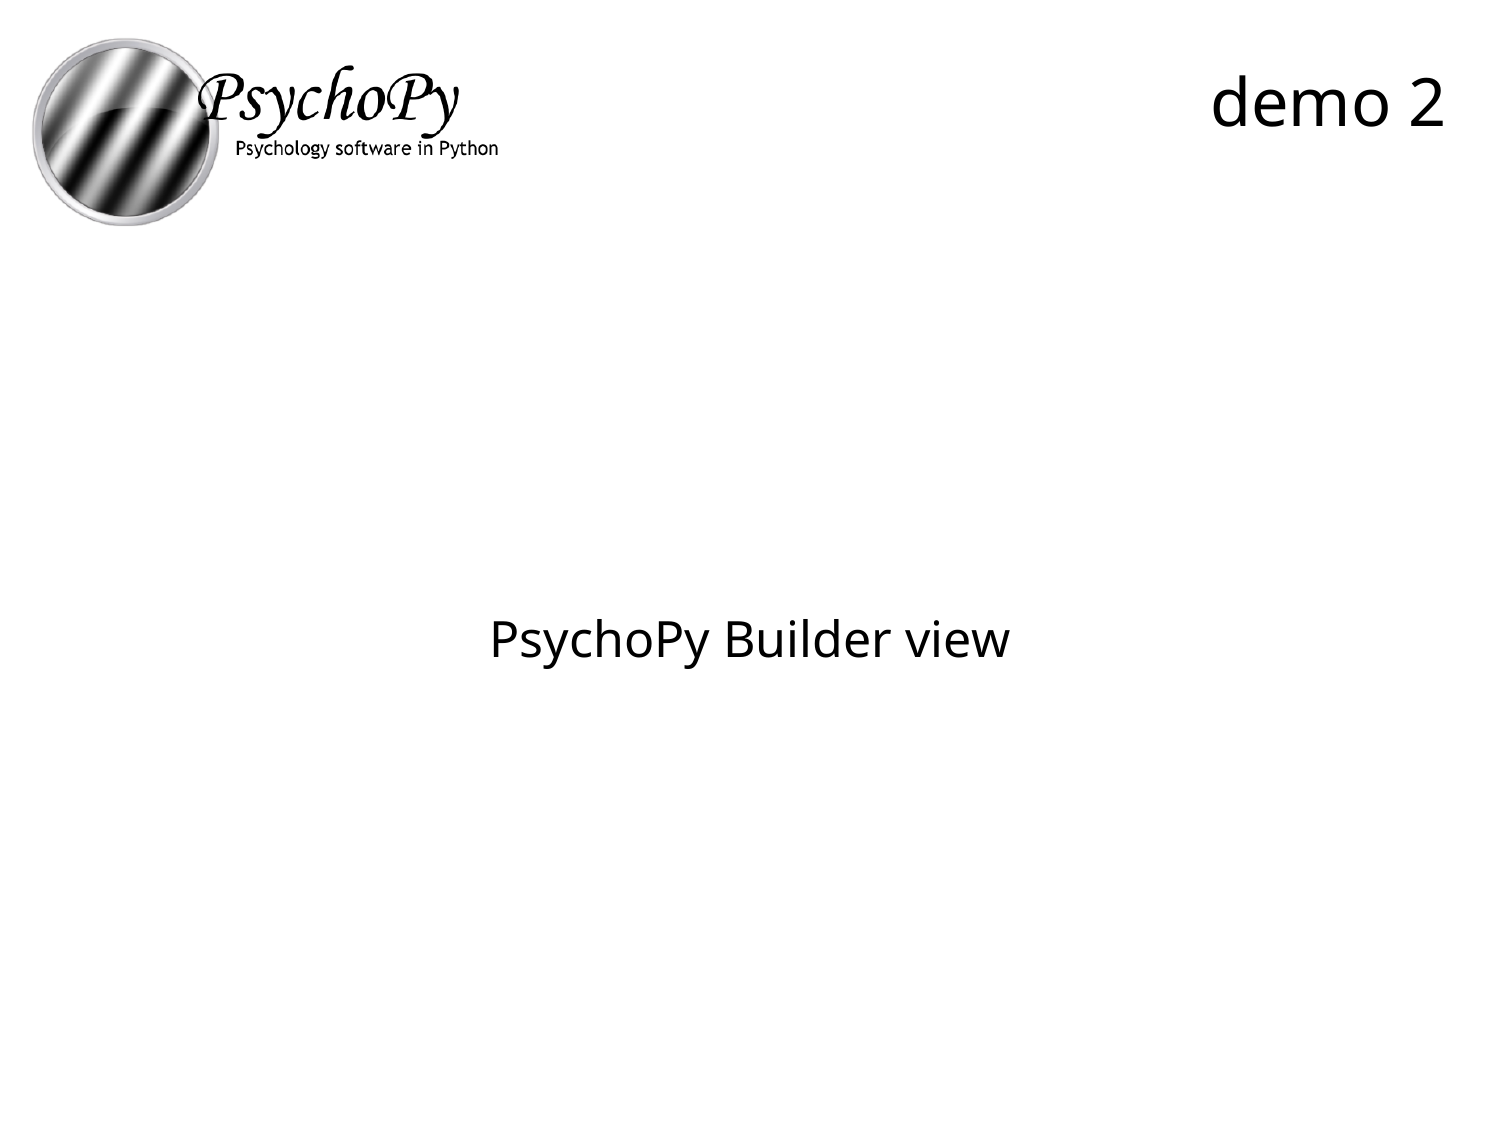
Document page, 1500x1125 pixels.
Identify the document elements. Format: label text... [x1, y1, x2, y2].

title demo 2 [587, 37, 1463, 163]
list PsychoPy Builder view [112, 274, 1388, 1001]
picture [29, 35, 546, 230]
